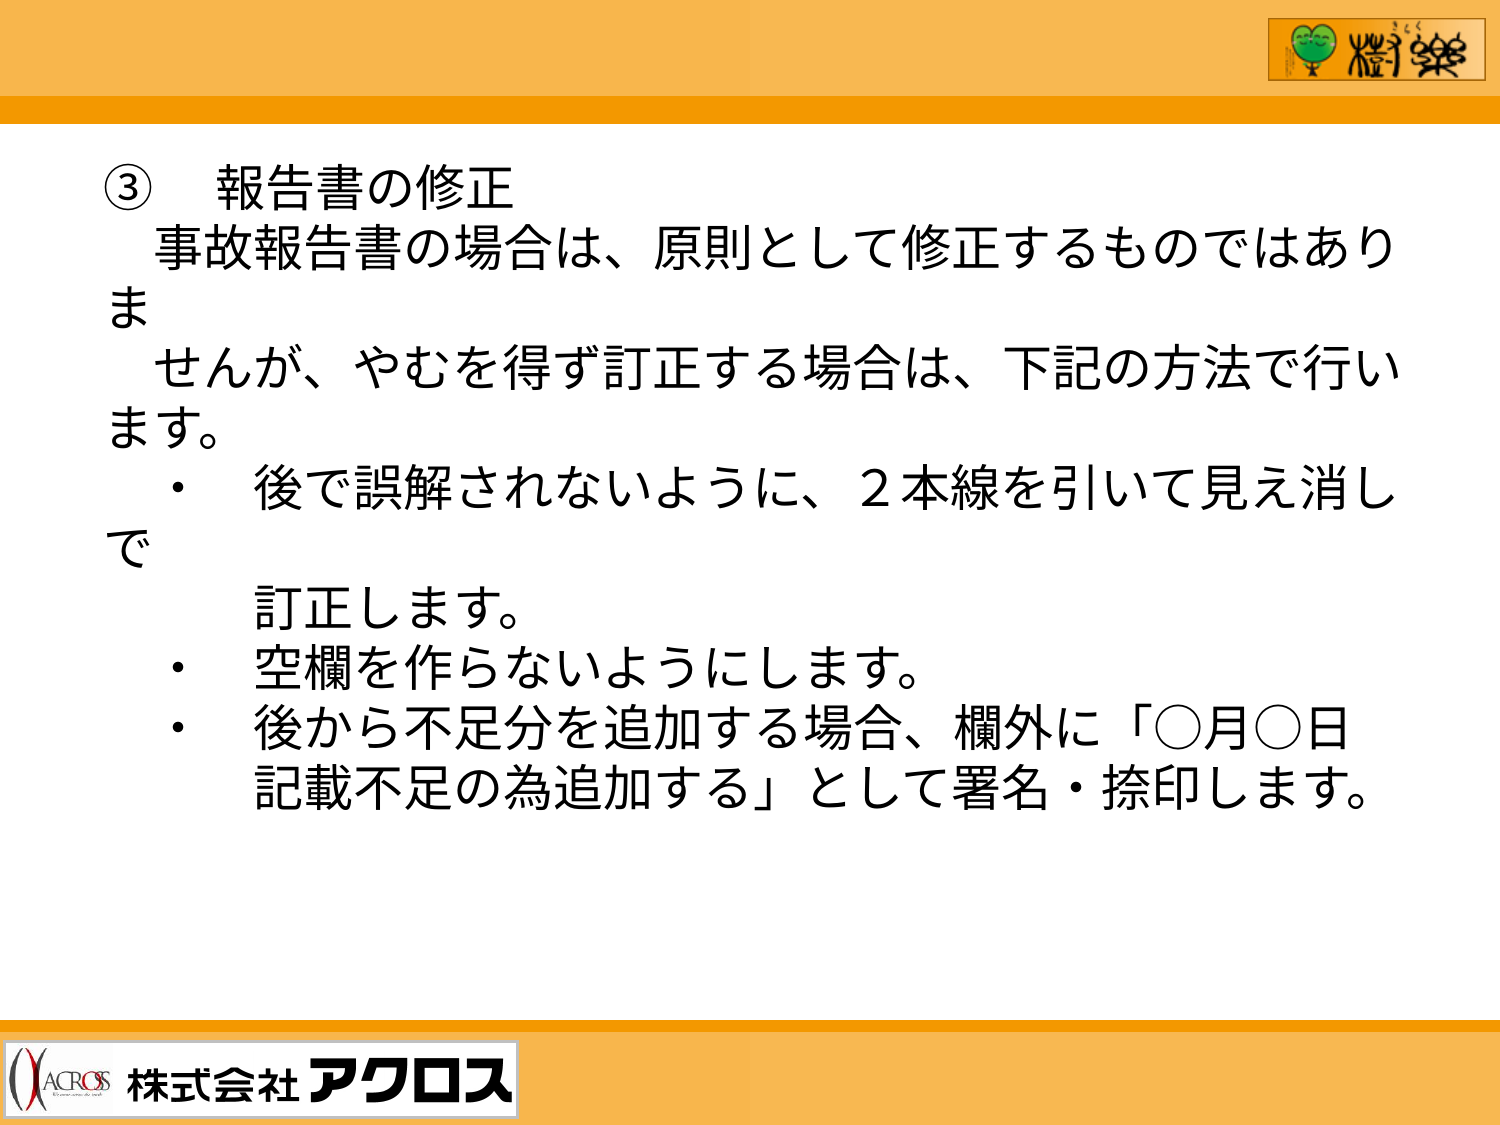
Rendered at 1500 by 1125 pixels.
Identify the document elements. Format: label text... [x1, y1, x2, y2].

text_box ③ 報告書の修正 事故報告書の場合は、原則として修正するものではありま せんが、やむを得ず訂正する場合は、下記の方法で行います。 ・ 後で誤解されないように、２本線を引いて見え消しで 訂正します。 ・ 空欄を作らないようにします。 ・ 後から不足分を追加する場合、欄外に「○月○日 記載不足の為追加する」として署名・捺印します。 [88, 148, 1424, 824]
picture [0, 0, 1500, 124]
picture [0, 1020, 1500, 1125]
